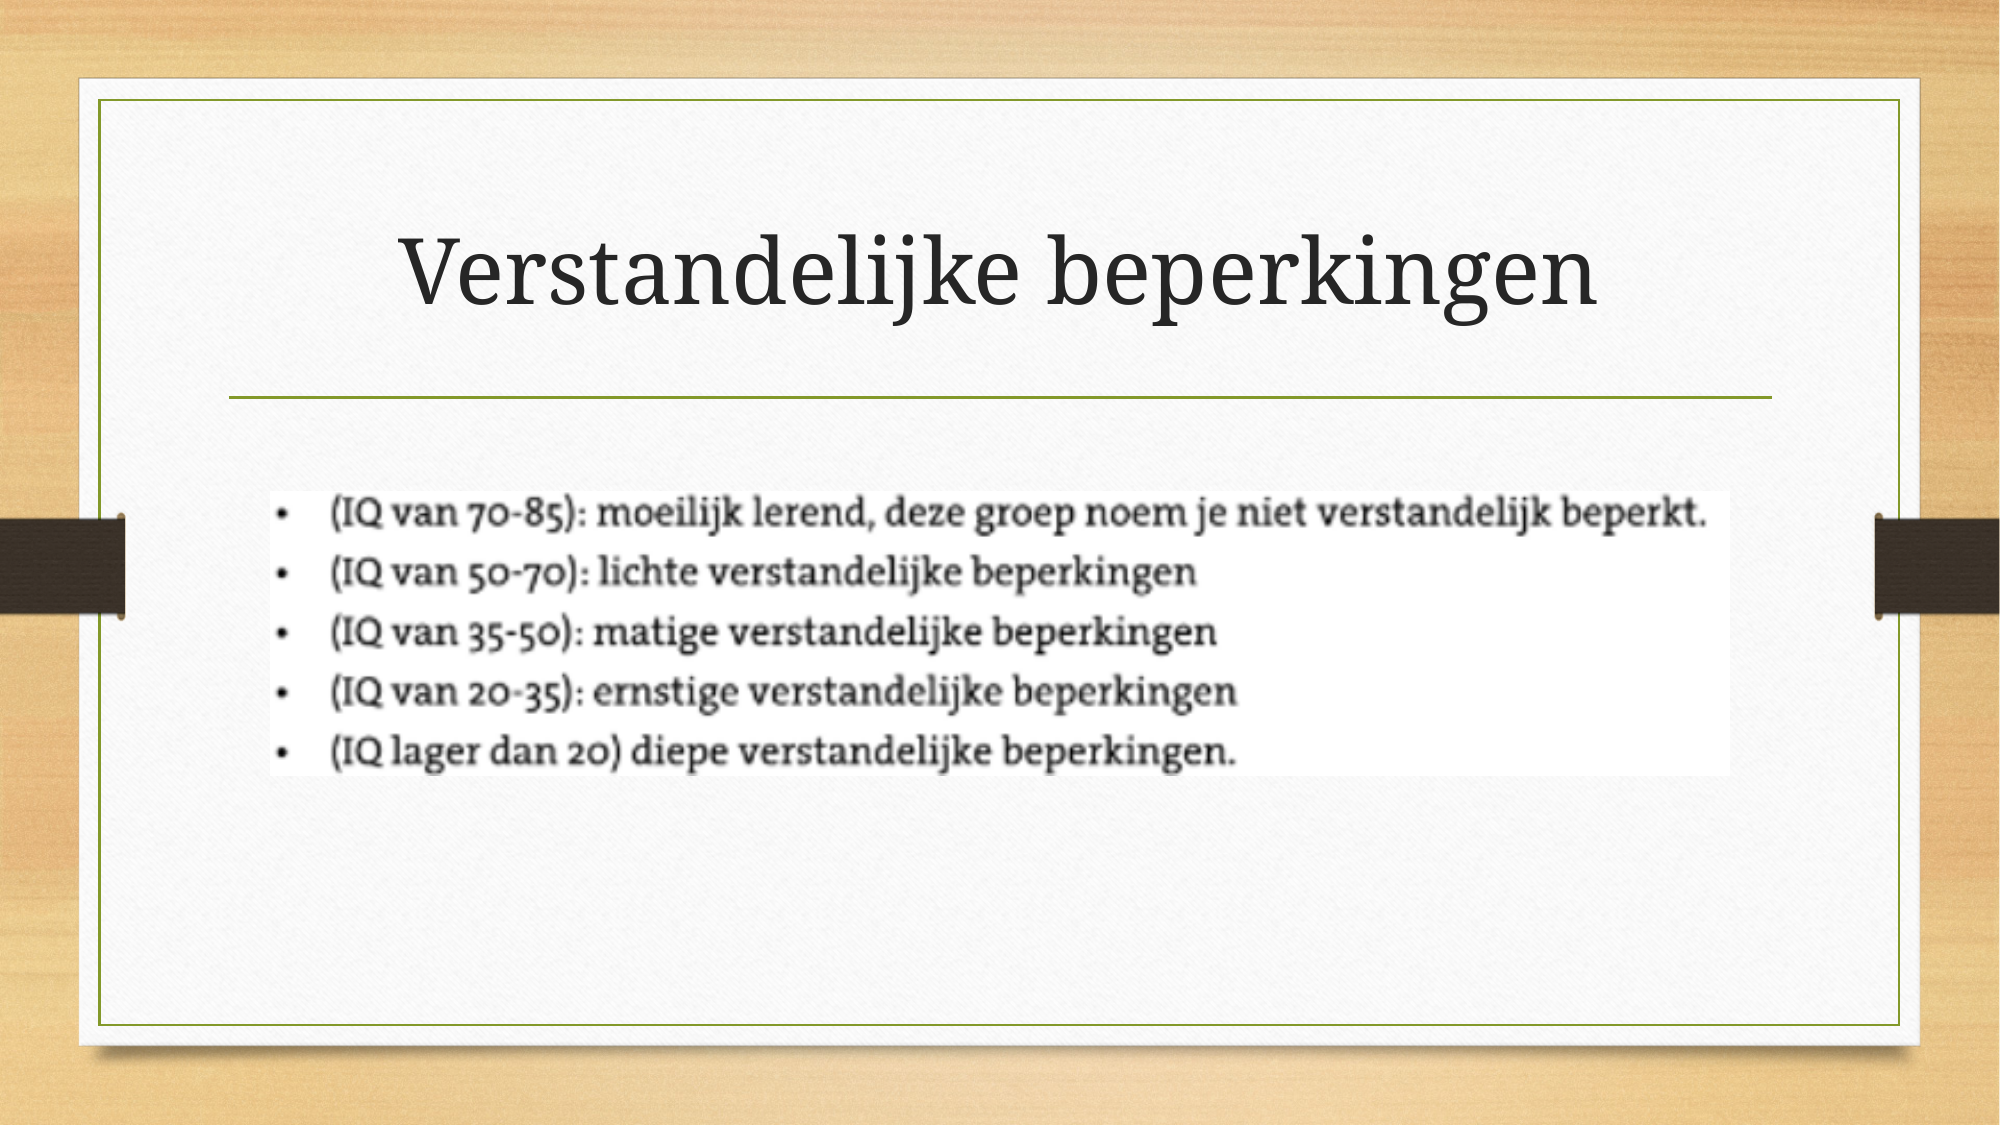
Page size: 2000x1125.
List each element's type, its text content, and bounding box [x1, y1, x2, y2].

title Verstandelijke beperkingen [212, 161, 1787, 375]
picture [0, 0, 2000, 1125]
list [270, 491, 1730, 776]
